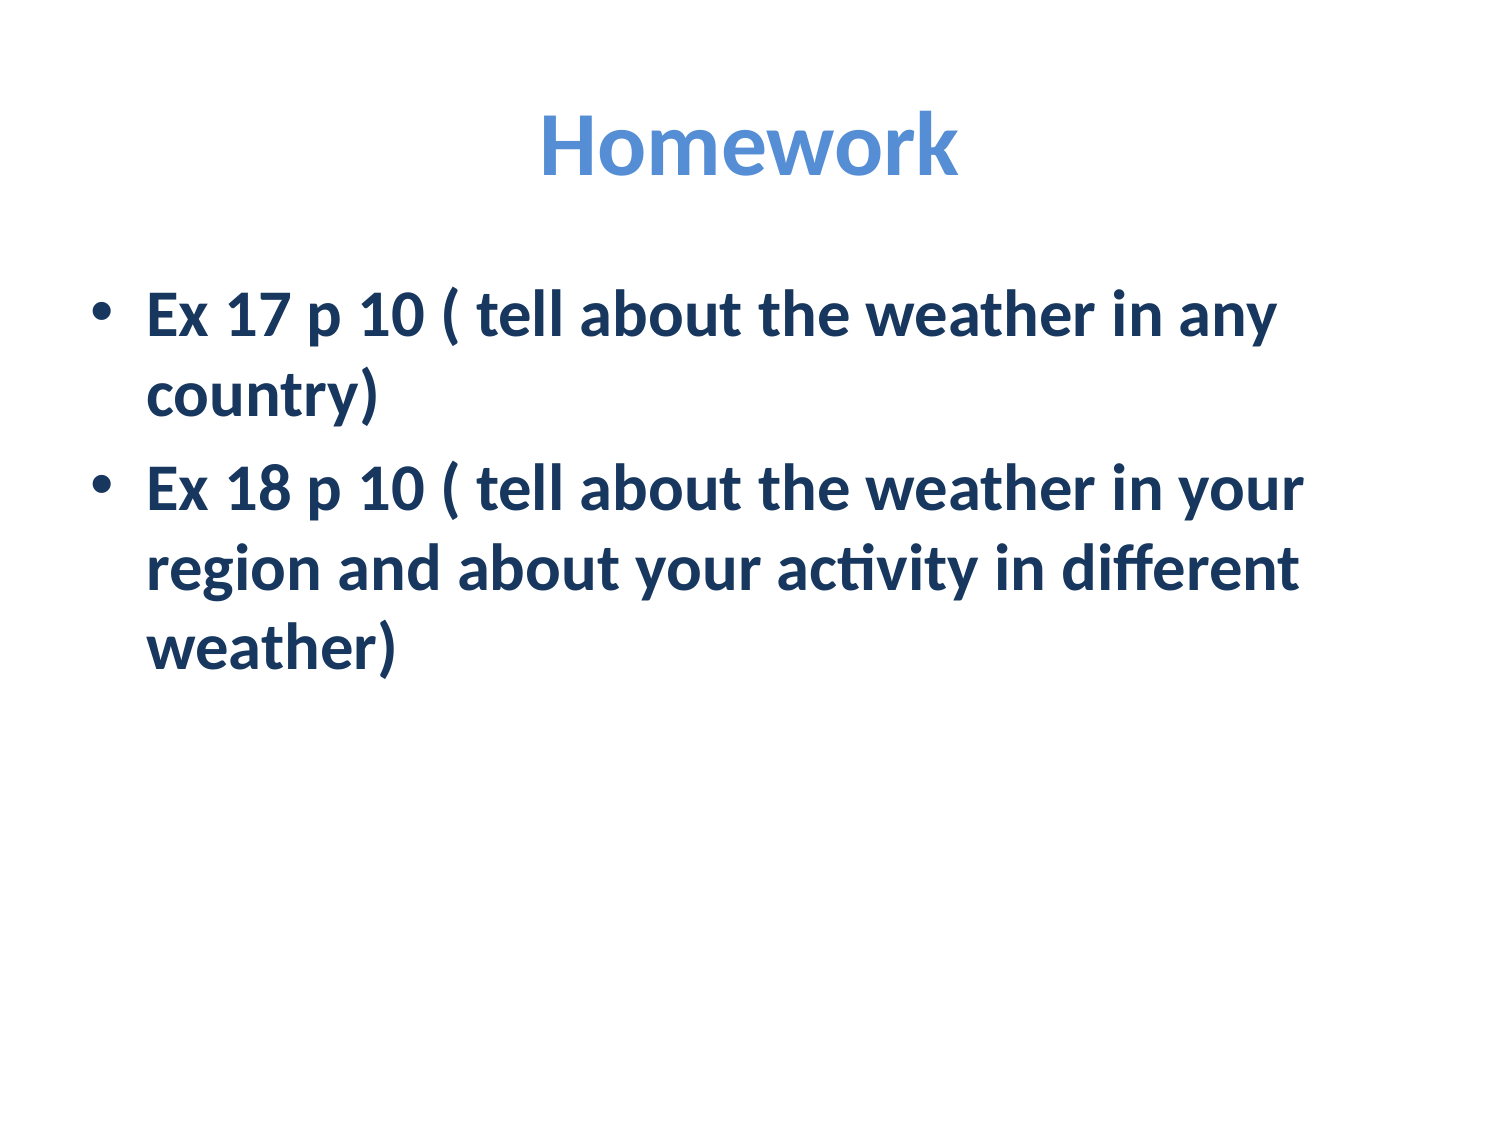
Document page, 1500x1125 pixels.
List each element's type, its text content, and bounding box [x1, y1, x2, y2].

title Homework [75, 45, 1425, 233]
list Ex 17 p 10 ( tell about the weather in any country) Ex 18 p 10 ( tell about the weather in your region and about your activity in different weather) [75, 262, 1425, 1005]
